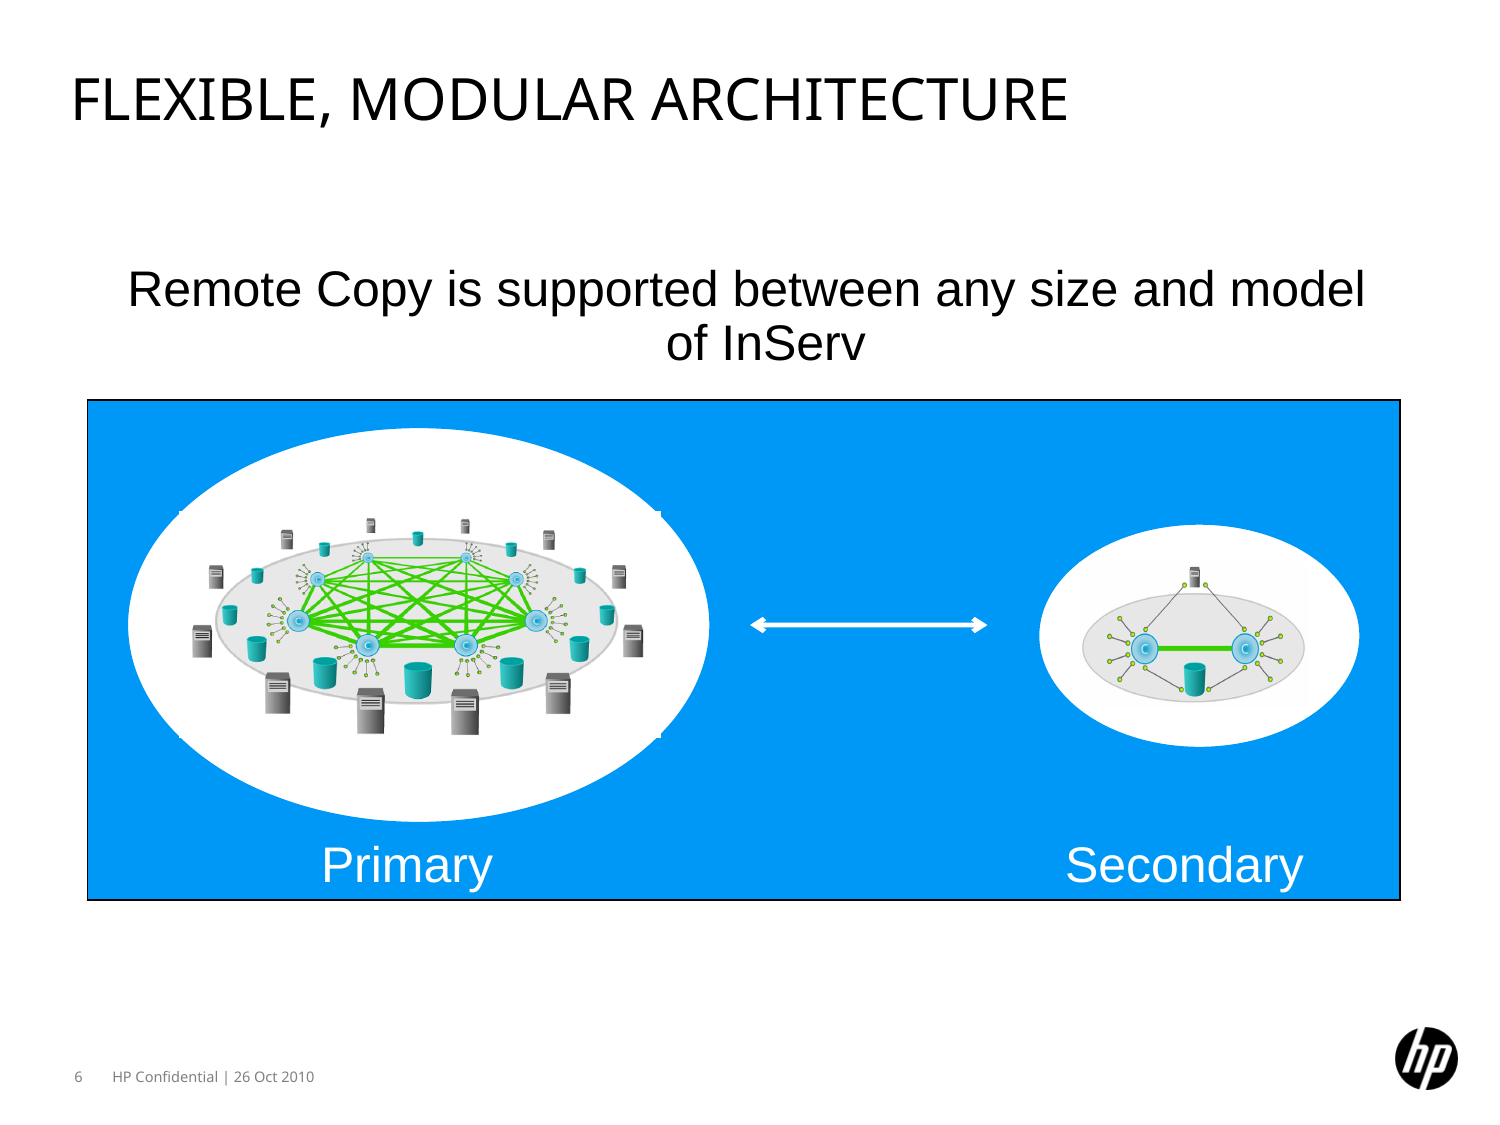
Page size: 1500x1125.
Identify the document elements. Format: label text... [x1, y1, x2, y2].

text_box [124, 424, 713, 826]
text_box [750, 617, 988, 633]
text_box Remote Copy is supported between any size and model of InServ [105, 255, 1388, 379]
text_box [87, 399, 1400, 900]
text_box Primary [306, 834, 509, 900]
text_box Secondary [1050, 824, 1319, 900]
title Flexible, Modular Architecture [55, 54, 1451, 199]
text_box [1035, 521, 1363, 751]
picture [1393, 1025, 1460, 1092]
